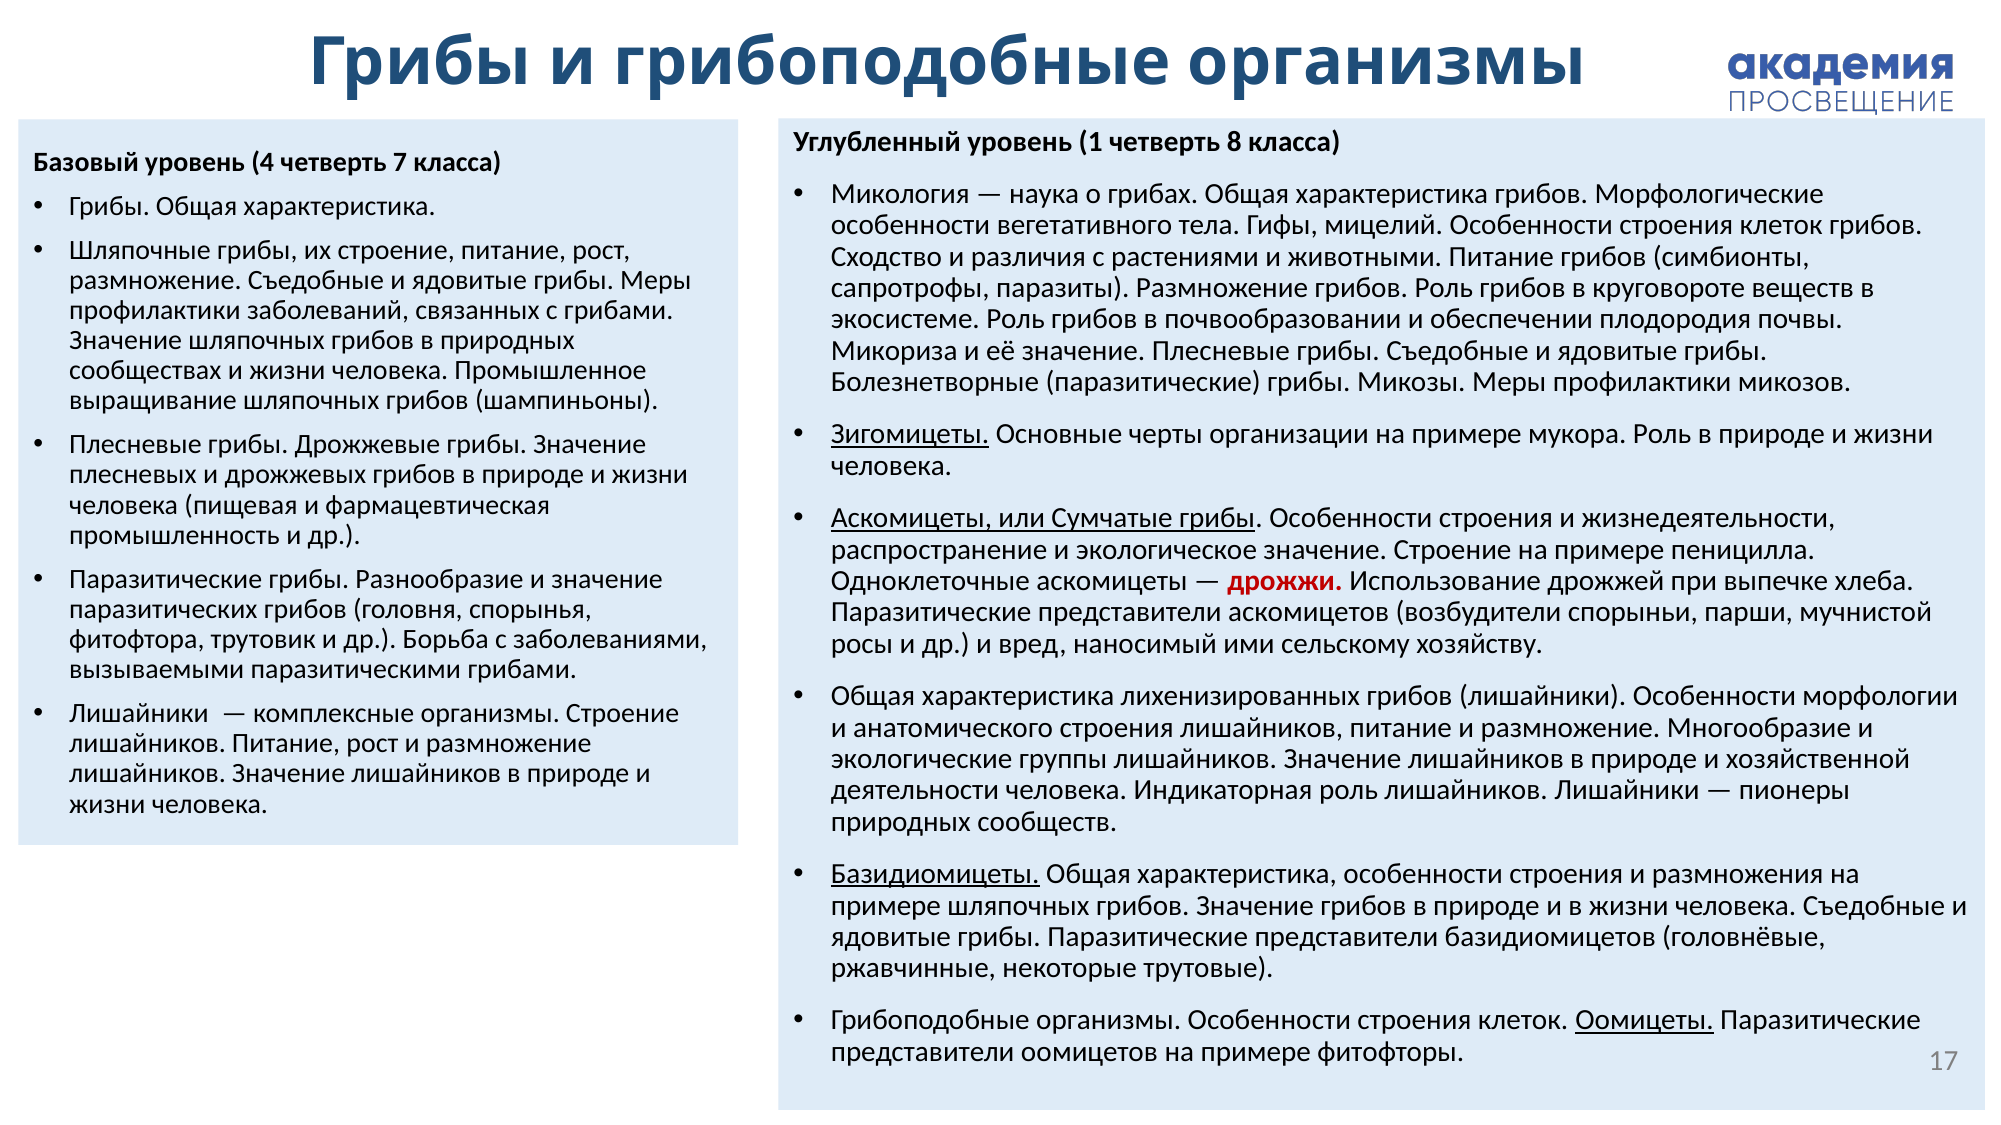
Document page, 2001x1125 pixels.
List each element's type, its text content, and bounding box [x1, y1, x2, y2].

list Углубленный уровень (1 четверть 8 класса) Микология — наука о грибах. Общая характеристика грибов. Морфологические особенности вегетативного тела. Гифы, мицелий. Особенности строения клеток грибов. Сходство и различия с растениями и животными. Питание грибов (симбионты, сапротрофы, паразиты). Размножение грибов. Роль грибов в круговороте веществ в экосистеме. Роль грибов в почвообразовании и обеспечении плодородия почвы. Микориза и её значение. Плесневые грибы. Съедобные и ядовитые грибы. Болезнетворные (паразитические) грибы. Микозы. Меры профилактики микозов. Зигомицеты. Основные черты организации на примере мукора. Роль в природе и жизни человека. Аскомицеты, или Сумчатые грибы. Особенности строения и жизнедеятельности, распространение и экологическое значение. Строение на примере пеницилла. Одноклеточные аскомицеты — дрожжи. Использование дрожжей при выпечке хлеба. Паразитические представители аскомицетов (возбудители спорыньи, парши, мучнистой росы и др.) и вред, наносимый ими сельскому хозяйству. Общая характеристика лихенизированных грибов (лишайники). Особенности морфологии и анатомического строения лишайников, питание и размножение. Многообразие и экологические группы лишайников. Значение лишайников в природе и хозяйственной деятельности человека. Индикаторная роль лишайников. Лишайники — пионеры природных сообществ. Базидиомицеты. Общая характеристика, особенности строения и размножения на примере шляпочных грибов. Значение грибов в природе и в жизни человека. Съедобные и ядовитые грибы. Паразитические представители базидиомицетов (головнёвые, ржавчинные, некоторые трутовые). Грибоподобные организмы. Особенности строения клеток. Оомицеты. Паразитические представители оомицетов на примере фитофторы. [778, 118, 1985, 1110]
list Базовый уровень (4 четверть 7 класса) Грибы. Общая характеристика. Шляпочные грибы, их строение, питание, рост, размножение. Съедобные и ядовитые грибы. Меры профилактики заболеваний, связанных с грибами. Значение шляпочных грибов в природных сообществах и жизни человека. Промышленное выращивание шляпочных грибов (шампиньоны). Плесневые грибы. Дрожжевые грибы. Значение плесневых и дрожжевых грибов в природе и жизни человека (пищевая и фармацевтическая промышленность и др.). Паразитические грибы. Разнообразие и значение паразитических грибов (головня, спорынья, фитофтора, трутовик и др.). Борьба с заболеваниями, вызываемыми паразитическими грибами. Лишайники — комплексные организмы. Строение лишайников. Питание, рост и размножение лишайников. Значение лишайников в природе и жизни человека. [18, 119, 739, 845]
text_box 17 [1850, 1034, 1973, 1084]
picture [1714, 33, 1969, 133]
title Грибы и грибоподобные организмы [85, 7, 1811, 119]
